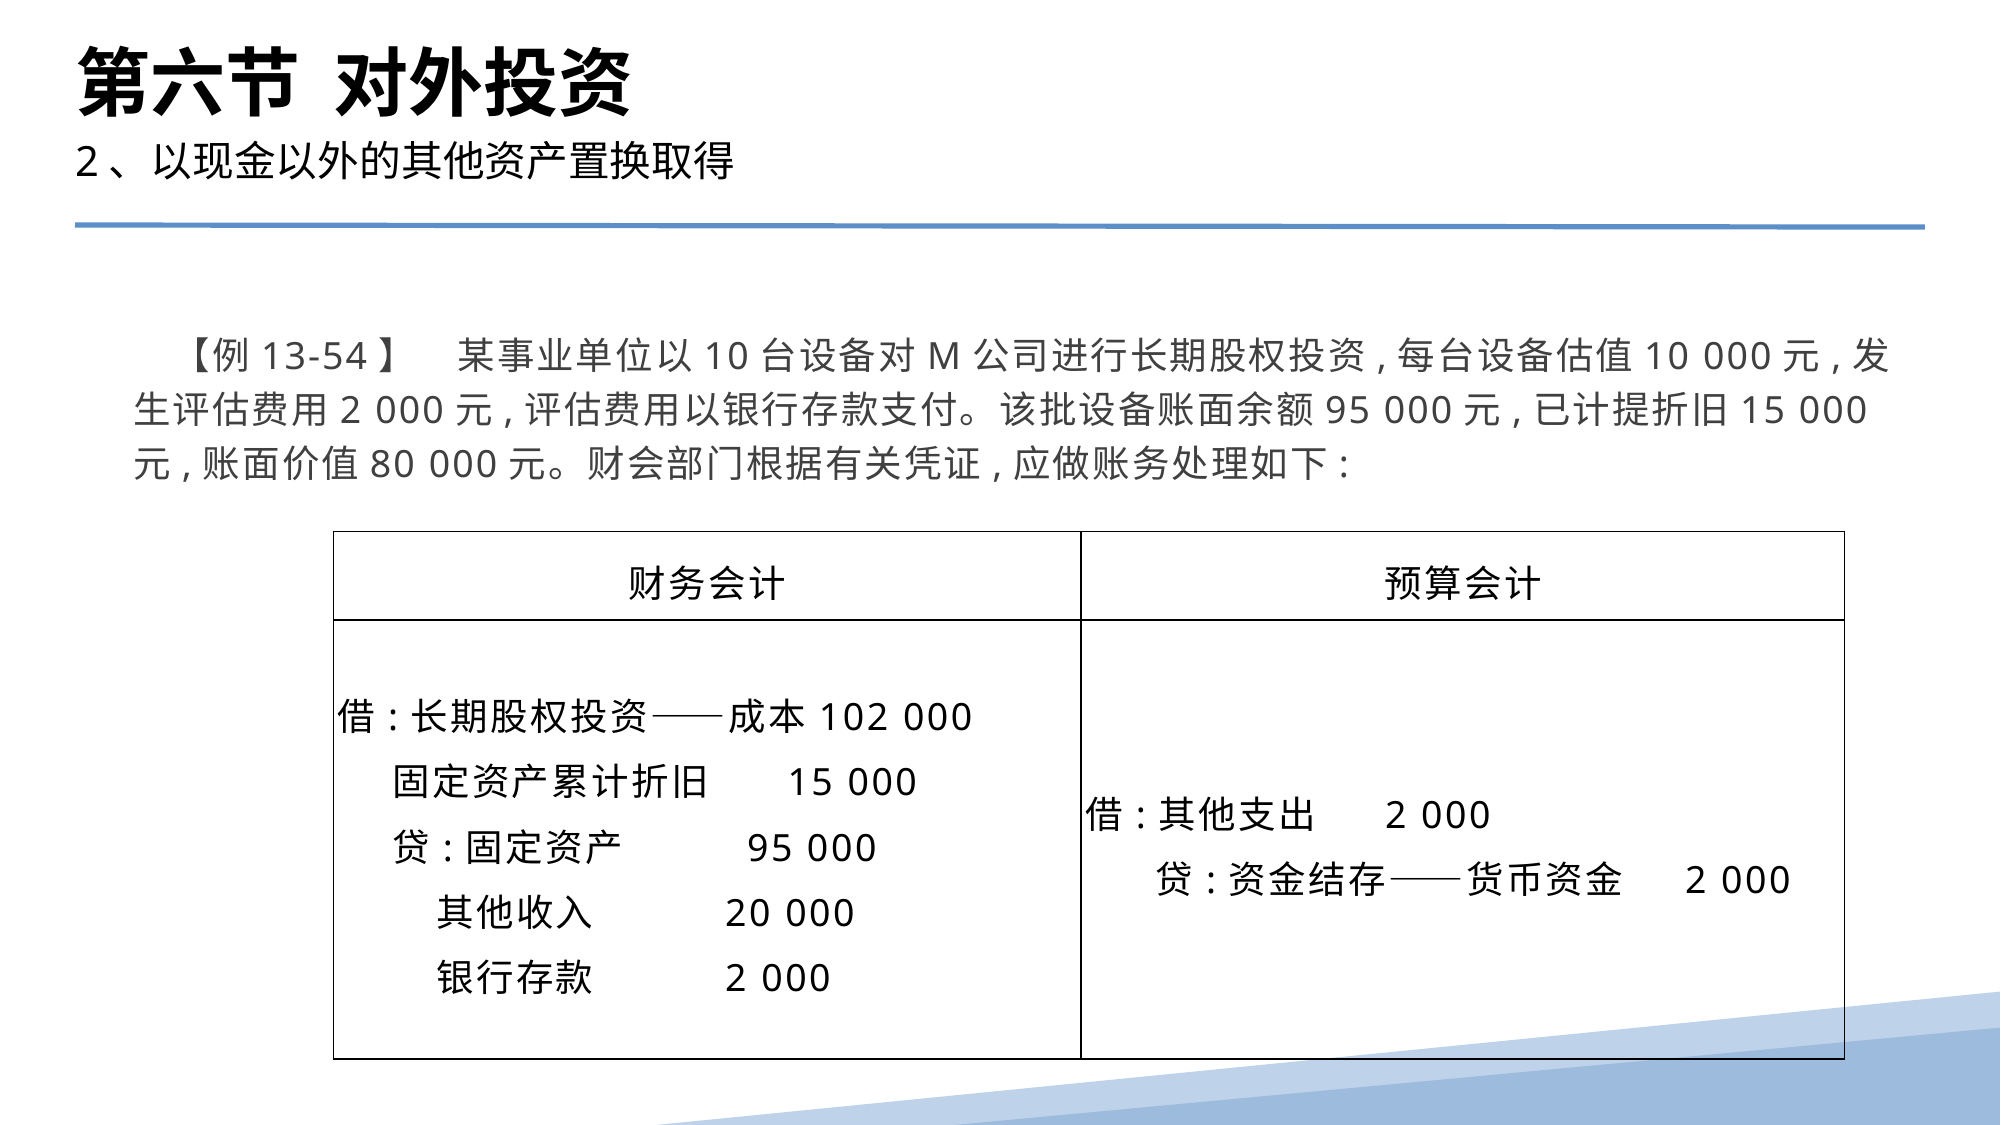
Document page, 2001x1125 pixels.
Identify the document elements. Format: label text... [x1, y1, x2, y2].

text_box 【例13-54】 某事业单位以10台设备对M公司进行长期股权投资,每台设备估值10 000元,发生评估费用2 000元,评估费用以银行存款支付。该批设备账面余额95 000元,已计提折旧15 000元,账面价值80 000元。财会部门根据有关凭证,应做账务处理如下: [122, 252, 1925, 557]
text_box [74, 224, 1925, 228]
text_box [656, 991, 2000, 1125]
table_cell 借:其他支出 2 000 贷:资金结存——货币资金 2 000 [1082, 621, 1844, 991]
table_cell 借:长期股权投资——成本102 000 固定资产累计折旧 15 000 贷:固定资产 95 000 其他收入 20 000 银行存款 2 000 [334, 621, 1080, 1058]
text_box 2、以现金以外的其他资产置换取得 [75, 124, 1925, 200]
table_header 预算会计 [1082, 532, 1844, 619]
text_box 第六节 对外投资 [75, 24, 1925, 124]
table_header 财务会计 [334, 532, 1080, 619]
